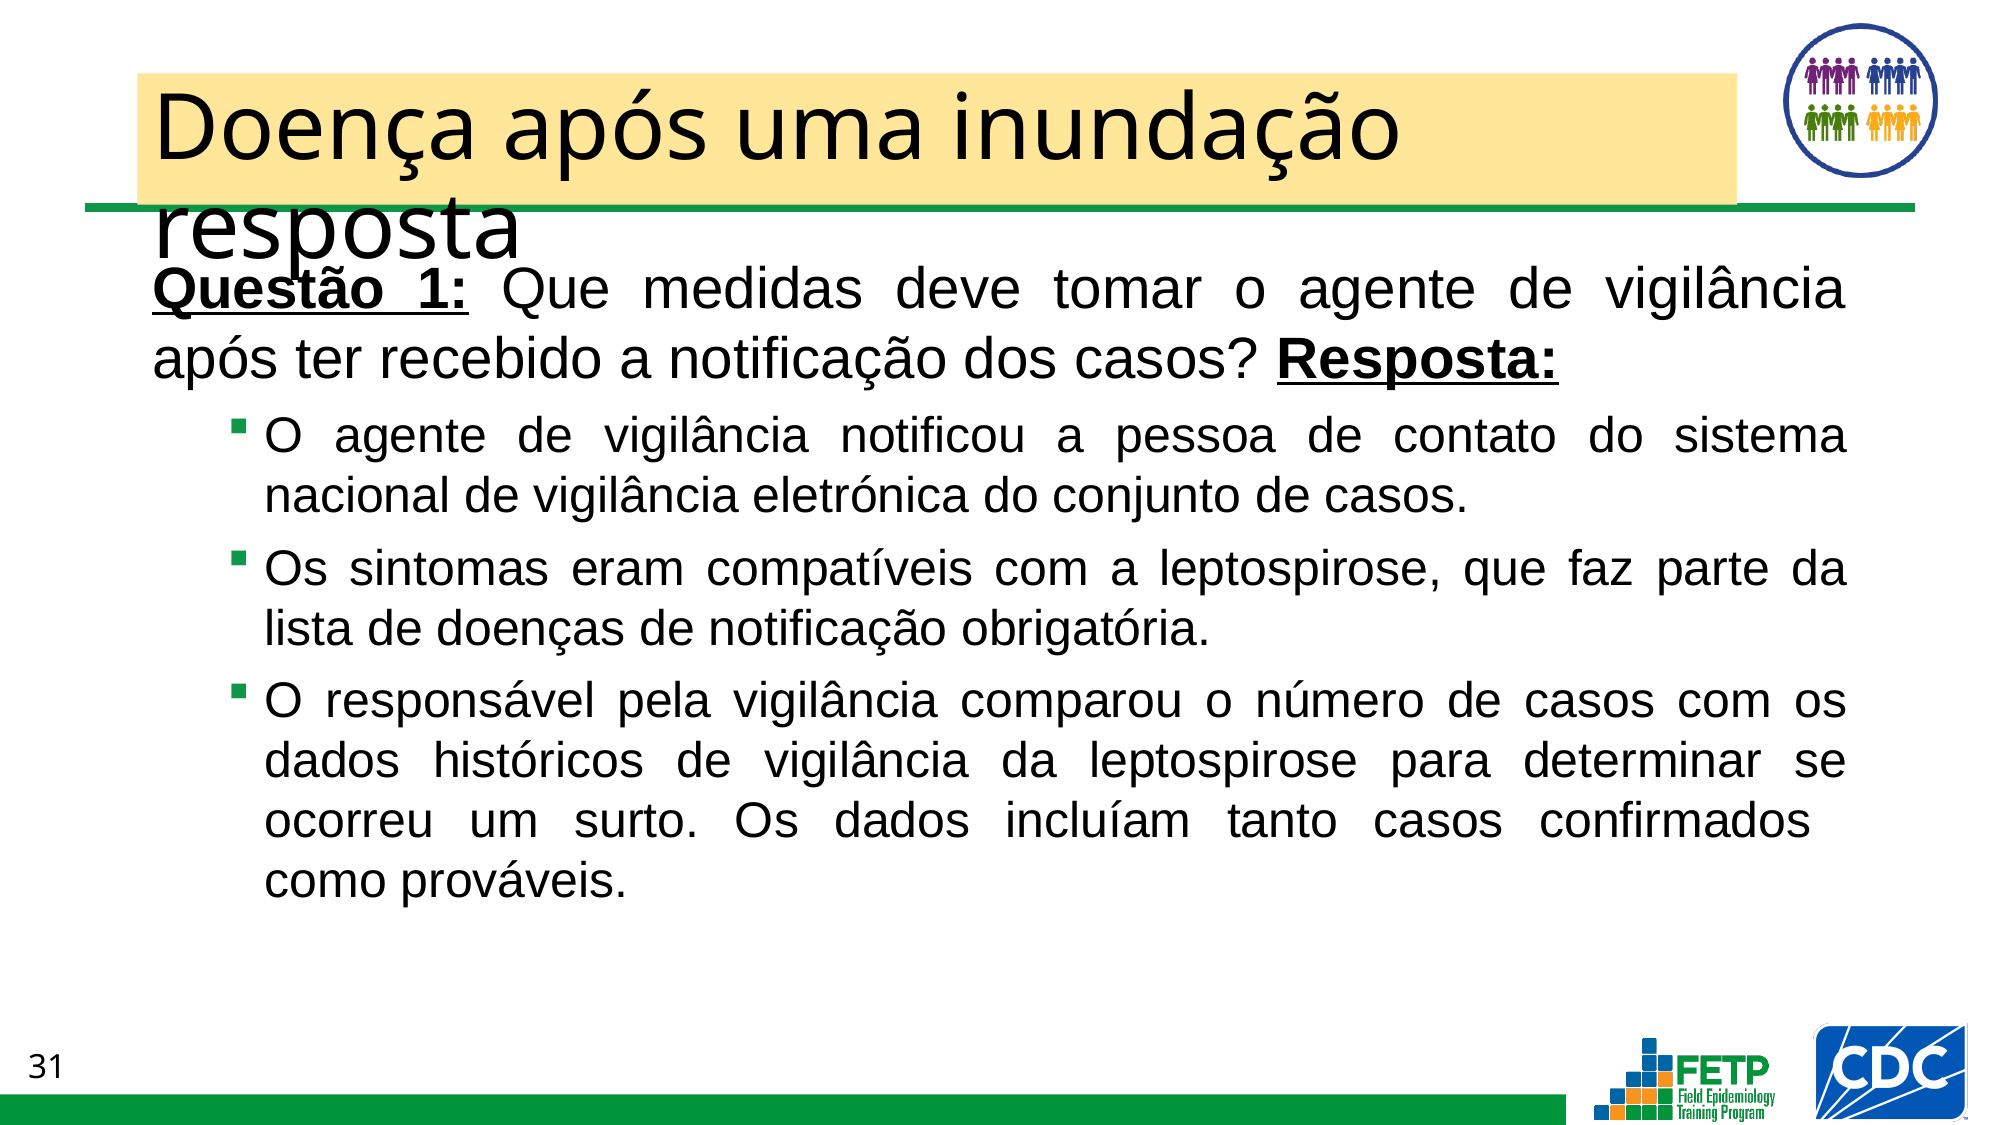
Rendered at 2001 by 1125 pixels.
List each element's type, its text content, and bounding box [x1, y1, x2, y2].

picture [1783, 23, 1938, 178]
list Questão 1: Que medidas deve tomar o agente de vigilância após ter recebido a notificação dos casos? Resposta: O agente de vigilância notificou a pessoa de contato do sistema nacional de vigilância eletrónica do conjunto de casos. Os sintomas eram compatíveis com a leptospirose, que faz parte da lista de doenças de notificação obrigatória. O responsável pela vigilância comparou o número de casos com os dados históricos de vigilância da leptospirose para determinar se ocorreu um surto. Os dados incluíam tanto casos confirmados como prováveis. [137, 242, 1863, 1004]
picture [1594, 1038, 1775, 1122]
title Doença após uma inundação resposta [137, 73, 1738, 205]
picture [1813, 1023, 1968, 1122]
